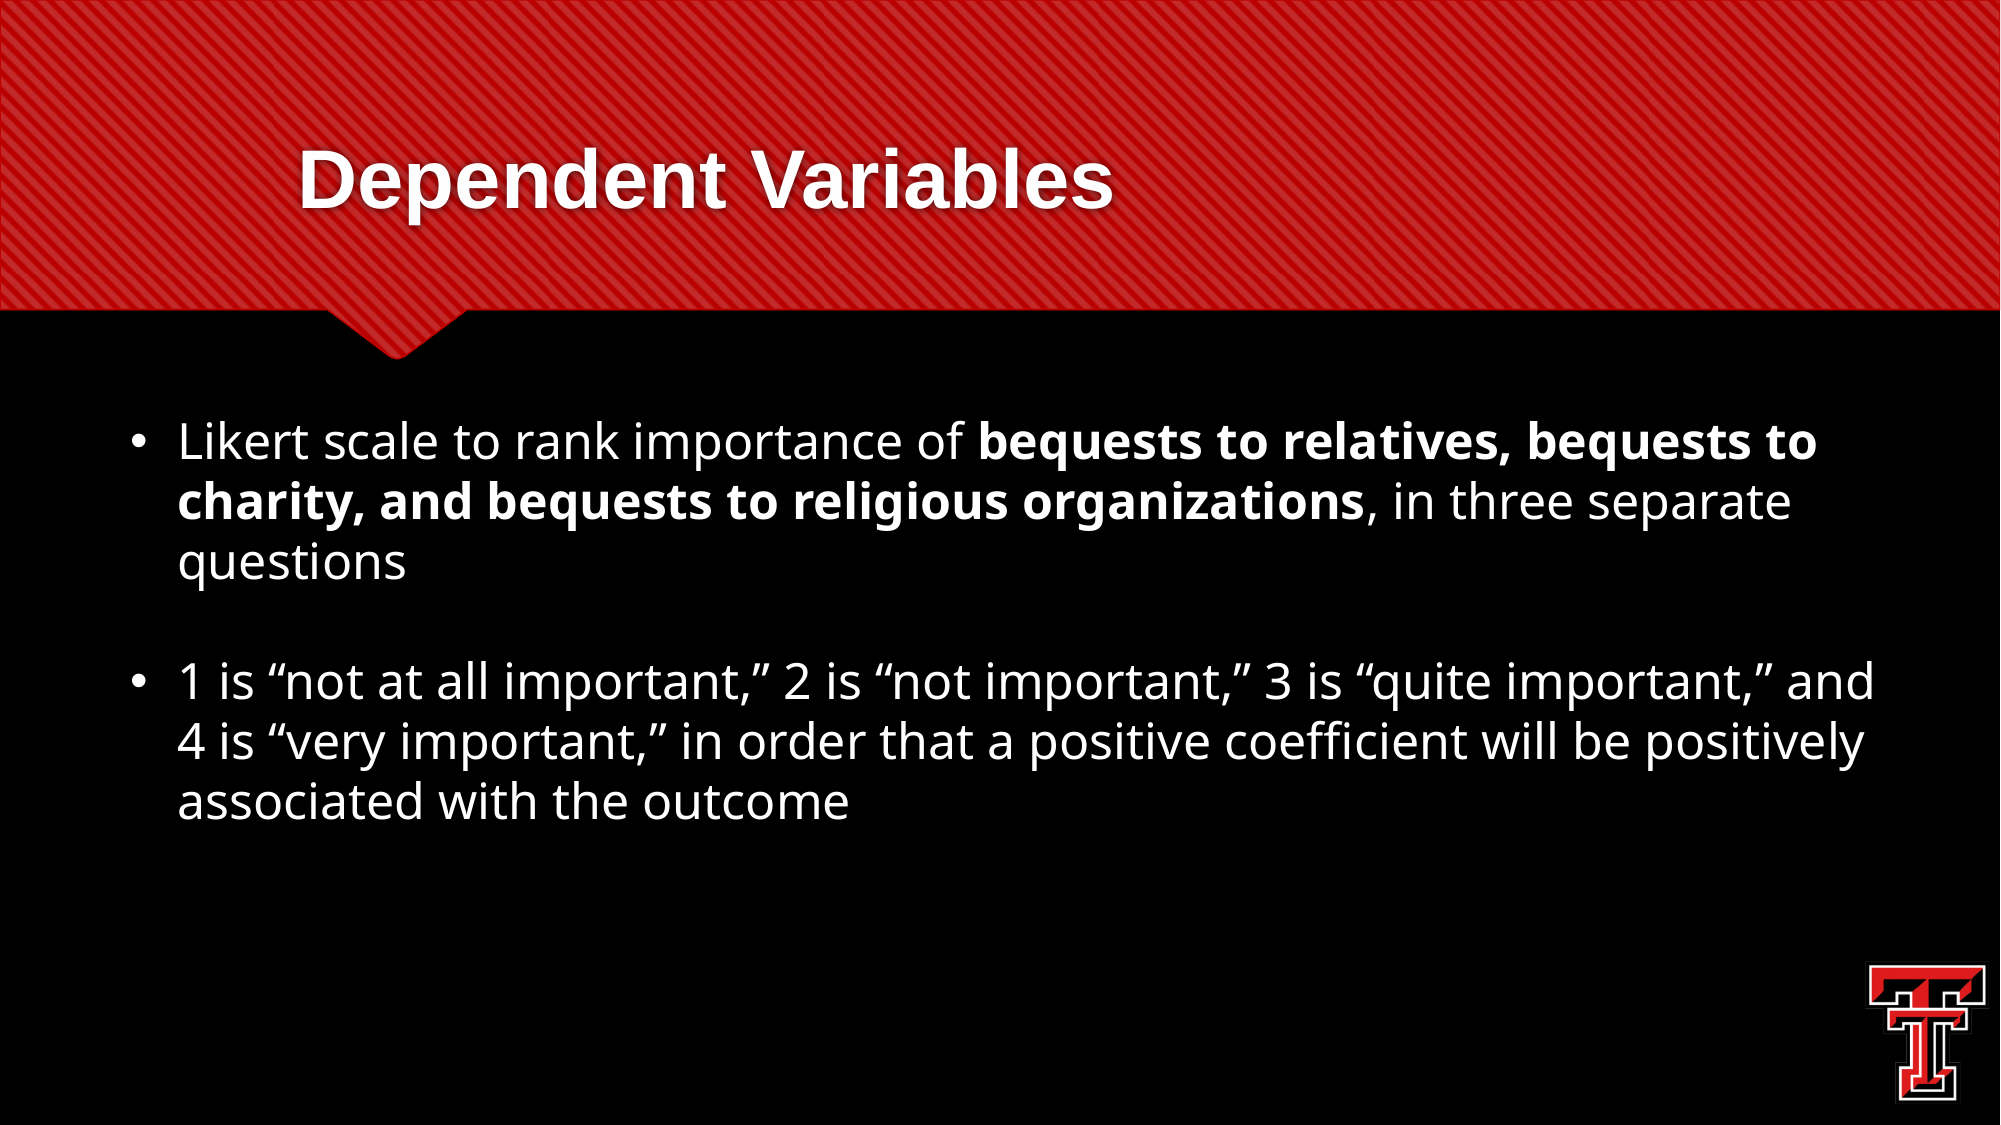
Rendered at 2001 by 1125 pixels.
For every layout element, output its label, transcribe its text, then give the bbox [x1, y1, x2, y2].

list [134, 364, 1866, 962]
text_box Likert scale to rank importance of bequests to relatives, bequests to charity, and bequests to religious organizations, in three separate questions 1 is “not at all important,” 2 is “not important,” 3 is “quite important,” and 4 is “very important,” in order that a positive coefficient will be positively associated with the outcome [115, 342, 1923, 1023]
title Dependent Variables [132, 73, 1868, 233]
picture [1865, 960, 1989, 1105]
